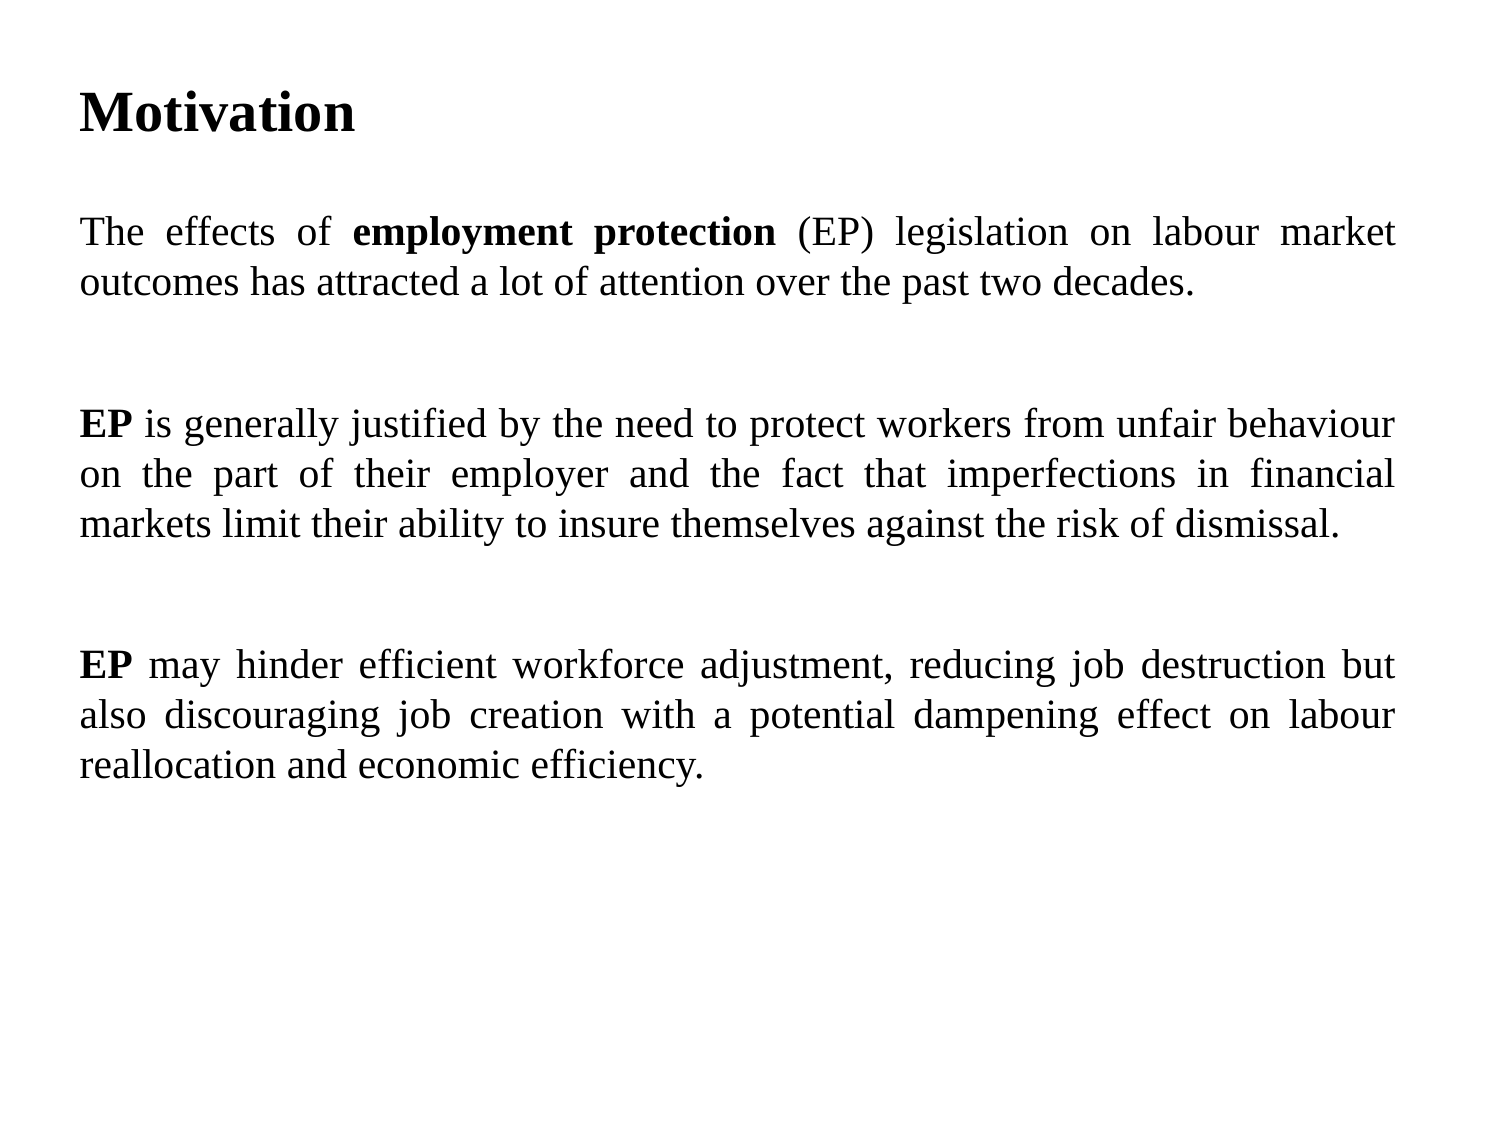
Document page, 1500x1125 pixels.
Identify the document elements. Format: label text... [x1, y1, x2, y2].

text_box The effects of employment protection (EP) legislation on labour market outcomes has attracted a lot of attention over the past two decades. EP is generally justified by the need to protect workers from unfair behaviour on the part of their employer and the fact that imperfections in financial markets limit their ability to insure themselves against the risk of dismissal. EP may hinder efficient workforce adjustment, reducing job destruction but also discouraging job creation with a potential dampening effect on labour reallocation and economic efficiency. [64, 196, 1412, 866]
title Motivation [64, 66, 1341, 150]
